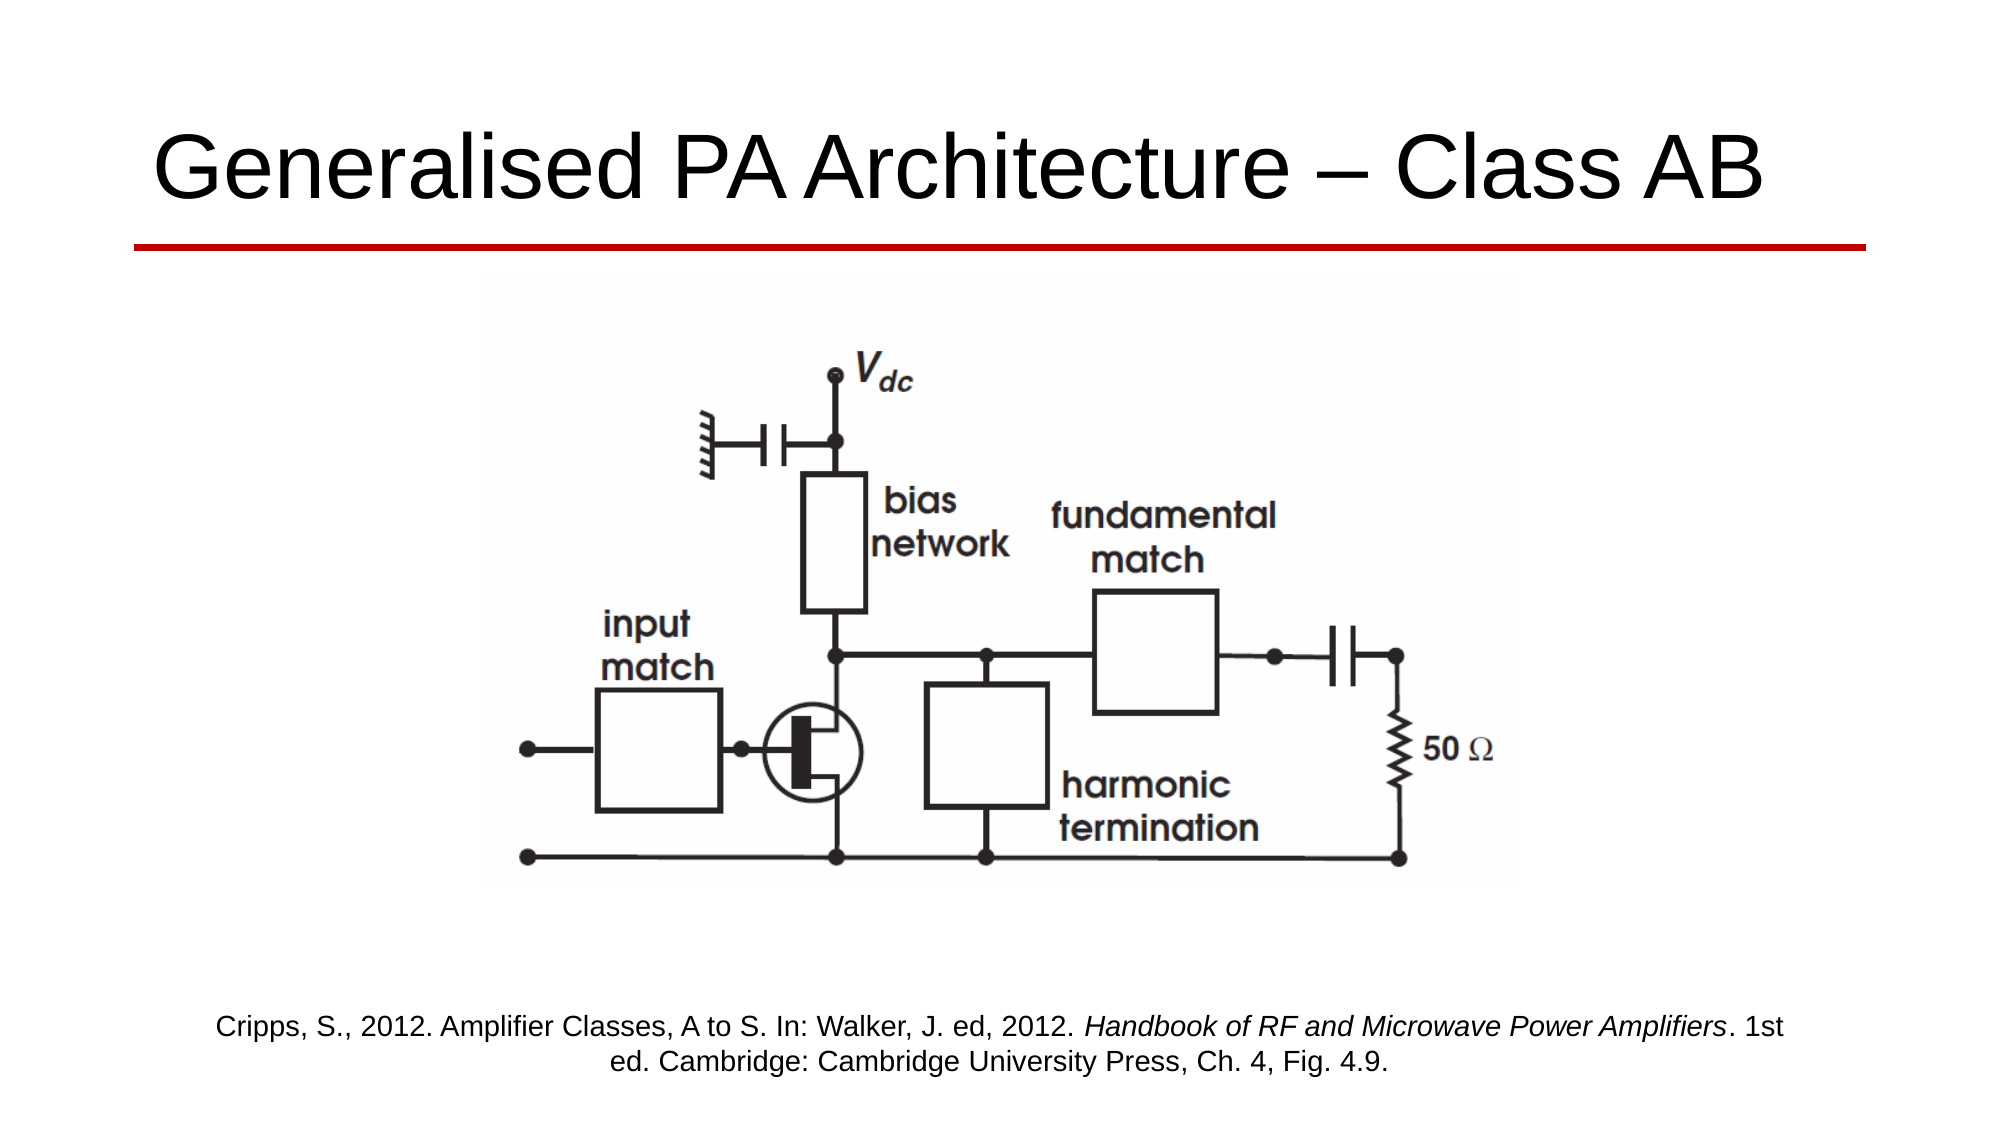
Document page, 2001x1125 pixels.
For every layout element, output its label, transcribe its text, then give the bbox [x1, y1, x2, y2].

text_box Cripps, S., 2012. Amplifier Classes, A to S. In: Walker, J. ed, 2012. Handbook of RF and Microwave Power Amplifiers. 1st ed. Cambridge: Cambridge University Press, Ch. 4, Fig. 4.9. [177, 1000, 1822, 1085]
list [481, 277, 1519, 888]
title Generalised PA Architecture – Class AB [137, 59, 1863, 278]
